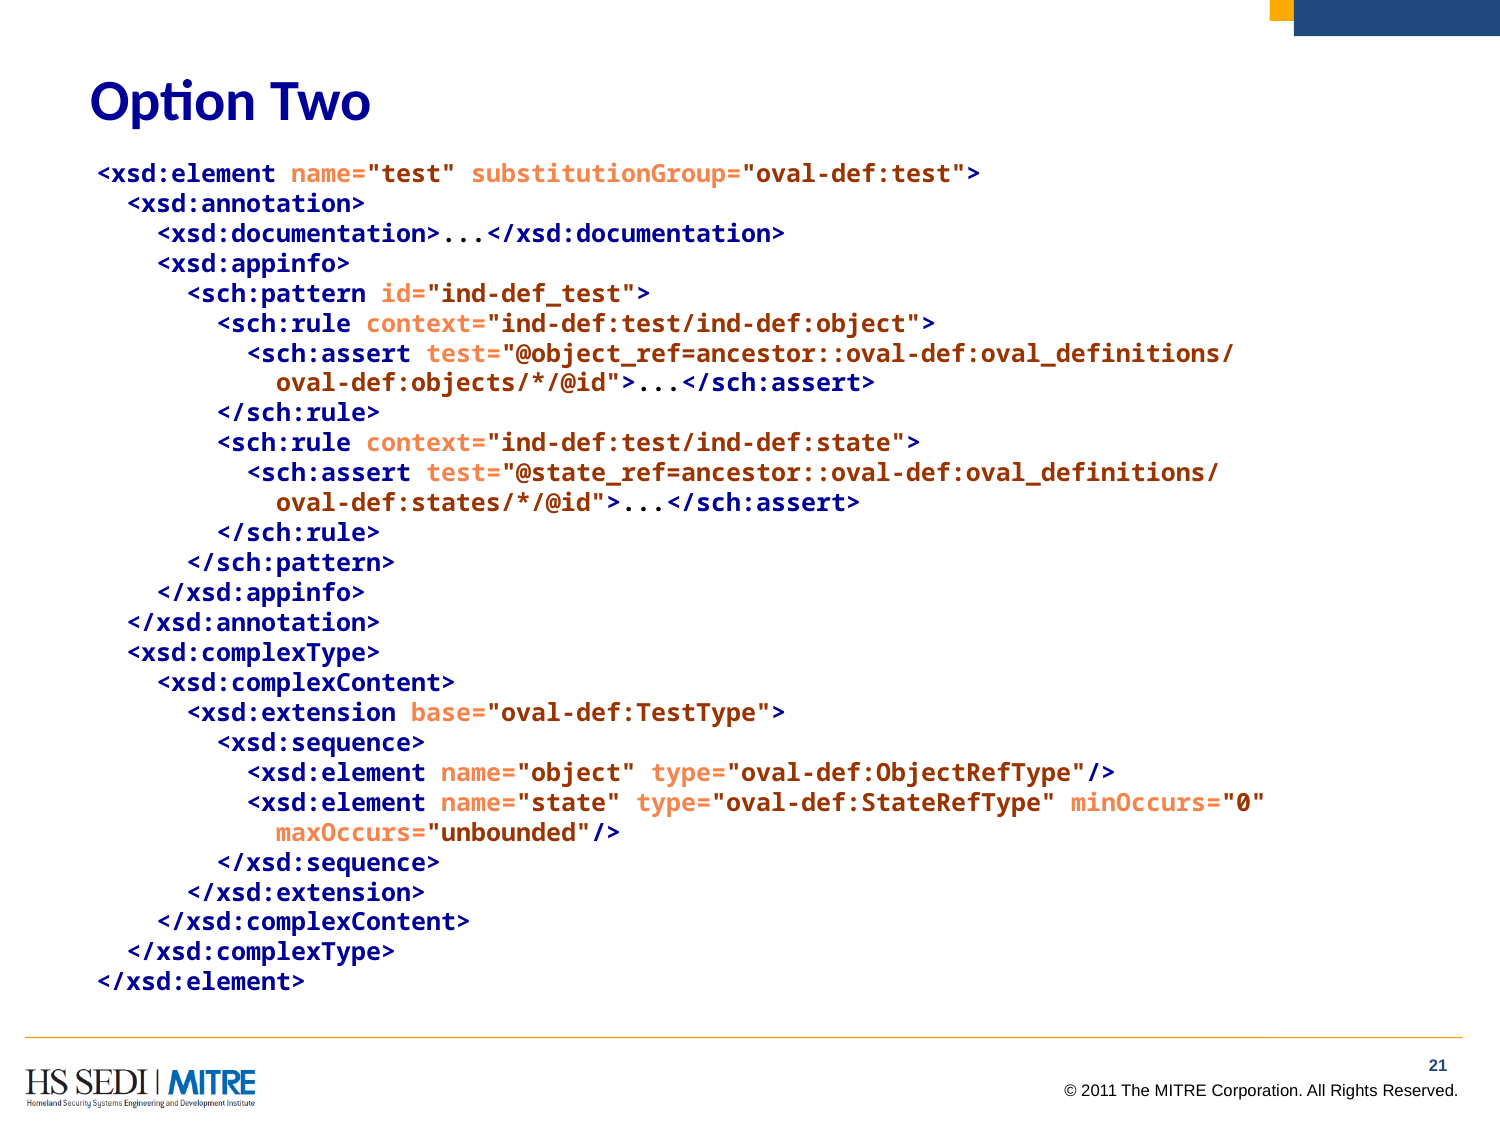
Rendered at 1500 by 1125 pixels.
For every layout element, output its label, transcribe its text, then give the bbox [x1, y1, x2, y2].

title Option Two [74, 62, 1488, 151]
picture [20, 1058, 271, 1122]
slide_number 20 [1374, 1049, 1463, 1076]
text_box <xsd:element name="test" substitutionGroup="oval-def:test"> <xsd:annotation> <xsd:documentation>...</xsd:documentation> <xsd:appinfo> <sch:pattern id="ind-def_test"> <sch:rule context="ind-def:test/ind-def:object"> <sch:assert test="@object_ref=ancestor::oval-def:oval_definitions/ oval-def:objects/*/@id">...</sch:assert> </sch:rule> <sch:rule context="ind-def:test/ind-def:state"> <sch:assert test="@state_ref=ancestor::oval-def:oval_definitions/ oval-def:states/*/@id">...</sch:assert> </sch:rule> </sch:pattern> </xsd:appinfo> </xsd:annotation> <xsd:complexType> <xsd:complexContent> <xsd:extension base="oval-def:TestType"> <xsd:sequence> <xsd:element name="object" type="oval-def:ObjectRefType"/> <xsd:element name="state" type="oval-def:StateRefType" minOccurs="0" maxOccurs="unbounded"/> </xsd:sequence> </xsd:extension> </xsd:complexContent> </xsd:complexType> </xsd:element> [81, 151, 1431, 1033]
